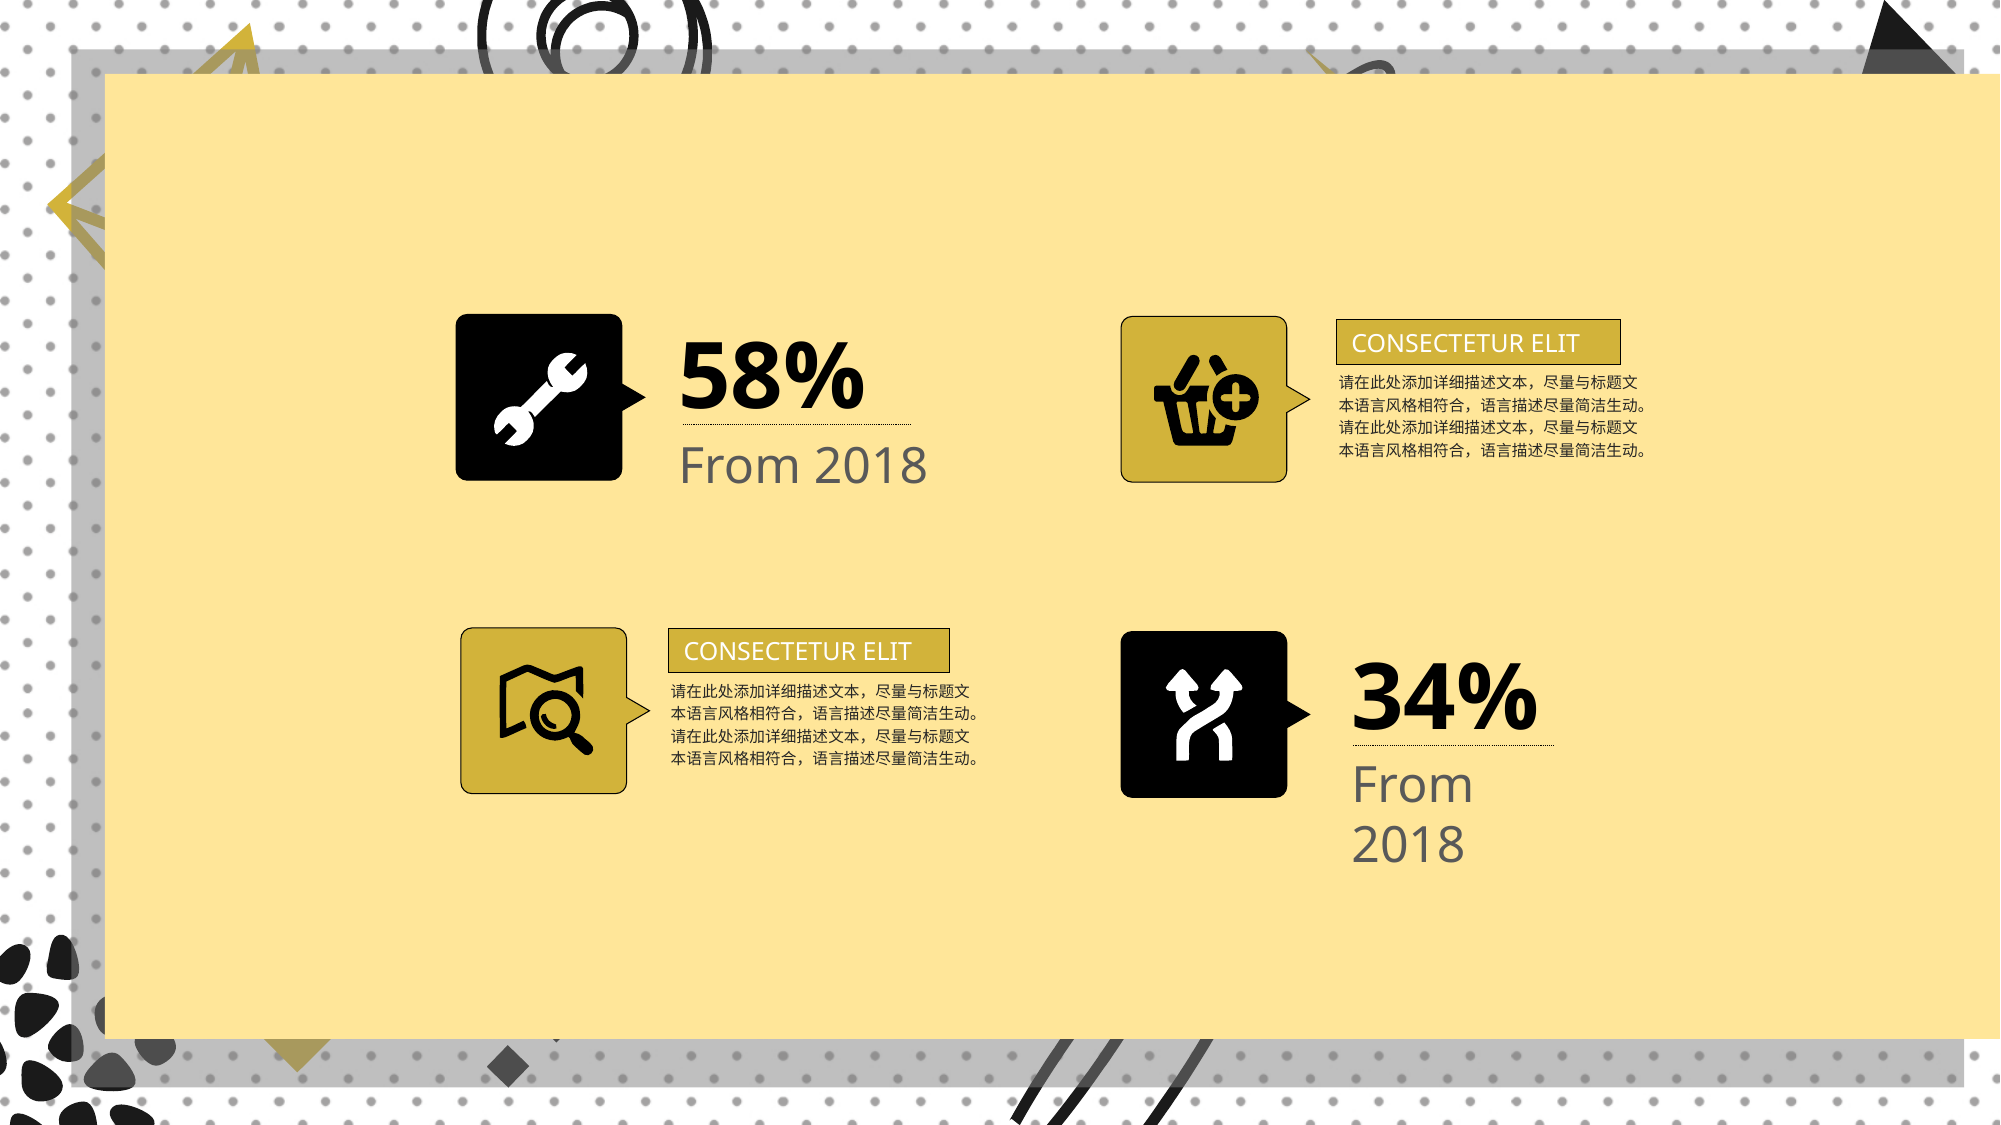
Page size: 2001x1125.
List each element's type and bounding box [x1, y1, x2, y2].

text_box [1121, 630, 1609, 882]
text_box [1121, 316, 1665, 483]
text_box [456, 309, 973, 502]
text_box [460, 627, 997, 794]
